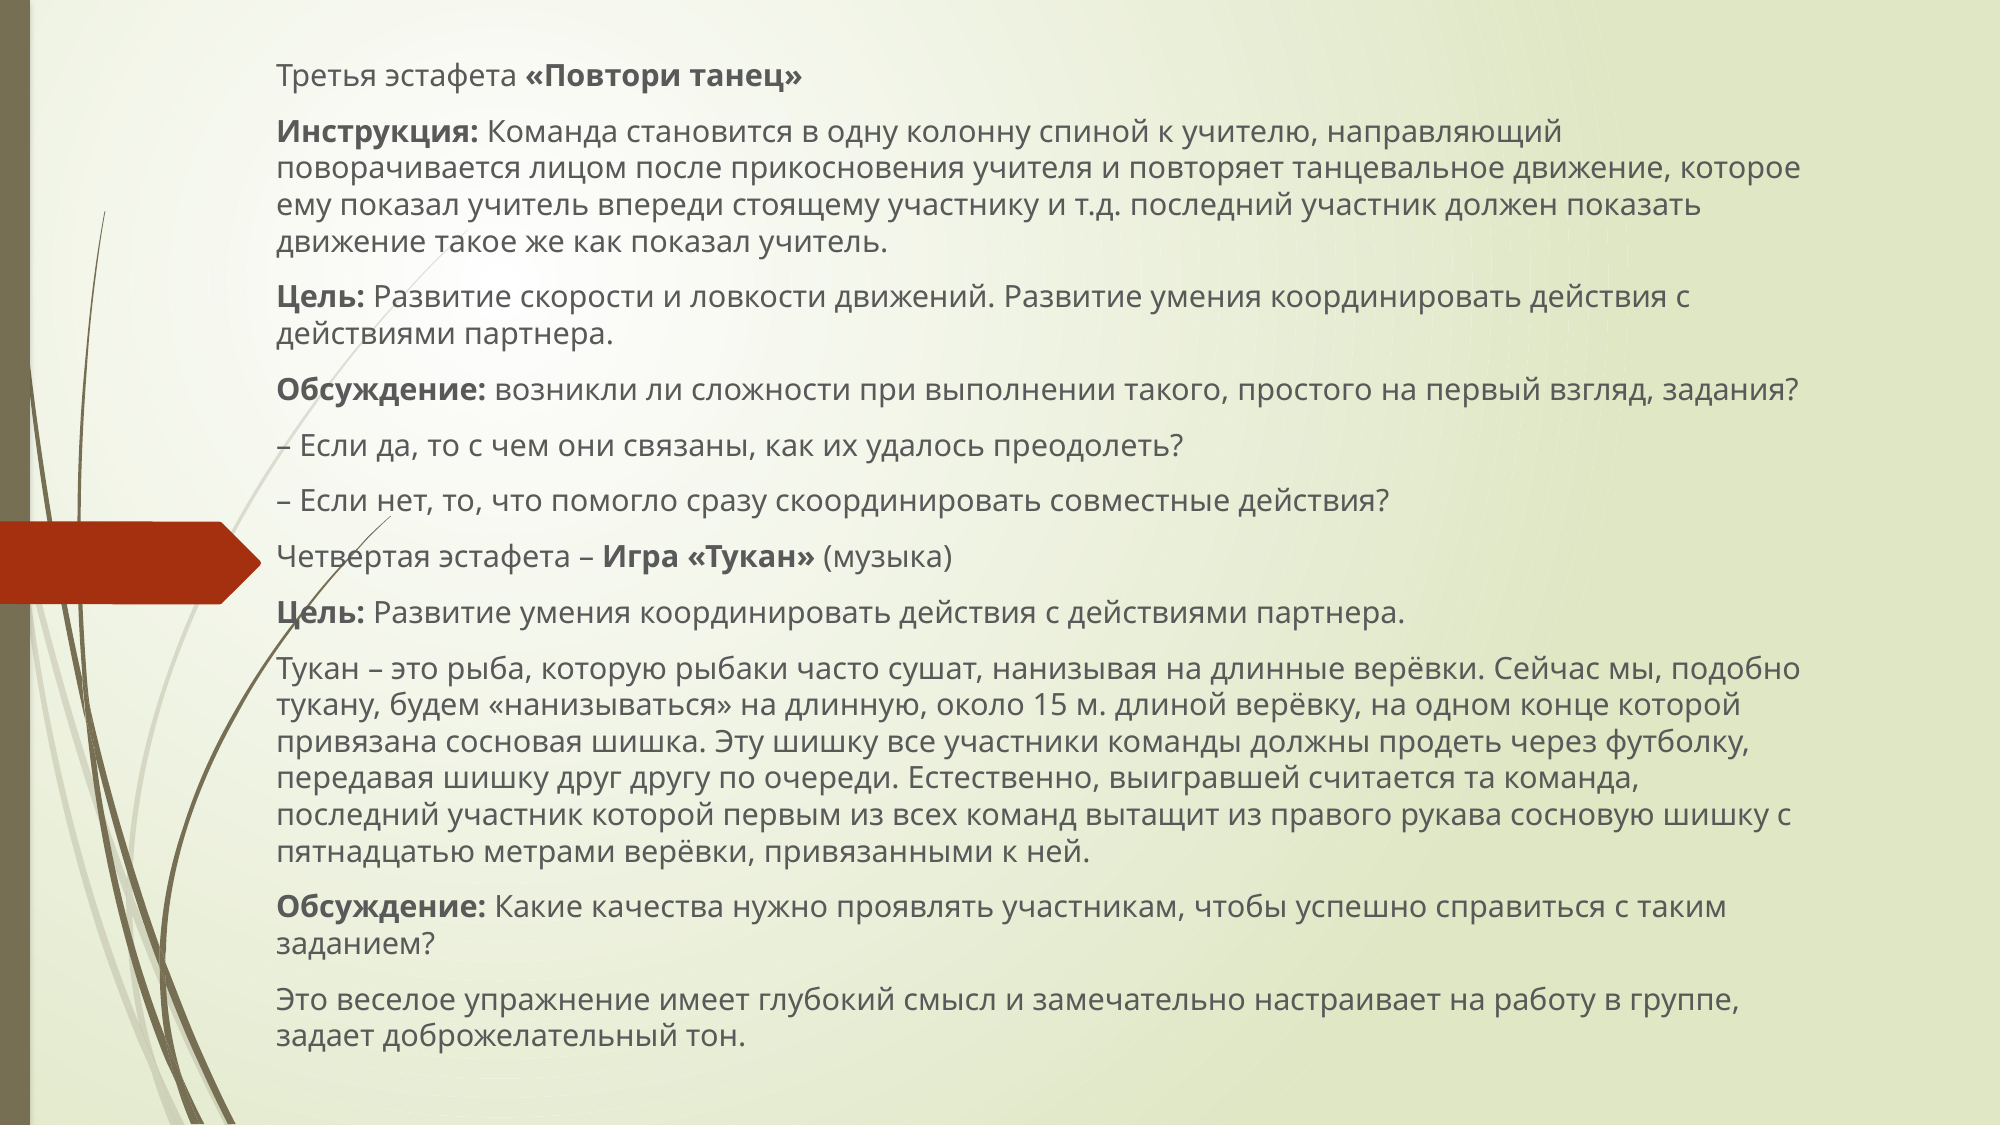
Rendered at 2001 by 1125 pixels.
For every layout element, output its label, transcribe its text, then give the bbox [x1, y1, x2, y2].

list Третья эстафета «Повтори танец» Инструкция: Команда становится в одну колонну спиной к учителю, направляющий поворачивается лицом после прикосновения учителя и повторяет танцевальное движение, которое ему показал учитель впереди стоящему участнику и т.д. последний участник должен показать движение такое же как показал учитель. Цель: Развитие скорости и ловкости движений. Развитие умения координировать действия с действиями партнера. Обсуждение: возникли ли сложности при выполнении такого, простого на первый взгляд, задания? – Если да, то с чем они связаны, как их удалось преодолеть? – Если нет, то, что помогло сразу скоординировать совместные действия? Четвертая эстафета – Игра «Тукан» (музыка) Цель: Развитие умения координировать действия с действиями партнера. Тукан – это рыба, которую рыбаки часто сушат, нанизывая на длинные верёвки. Сейчас мы, подобно тукану, будем «нанизываться» на длинную, около 15 м. длиной верёвку, на одном конце которой привязана сосновая шишка. Эту шишку все участники команды должны продеть через футболку, передавая шишку друг другу по очереди. Естественно, выигравшей считается та команда, последний участник которой первым из всех команд вытащит из правого рукава сосновую шишку с пятнадцатью метрами верёвки, привязанными к ней. Обсуждение: Какие качества нужно проявлять участникам, чтобы успешно справиться с таким заданием? Это веселое упражнение имеет глубокий смысл и замечательно настраивает на работу в группе, задает доброжелательный тон. [261, 48, 1821, 1077]
